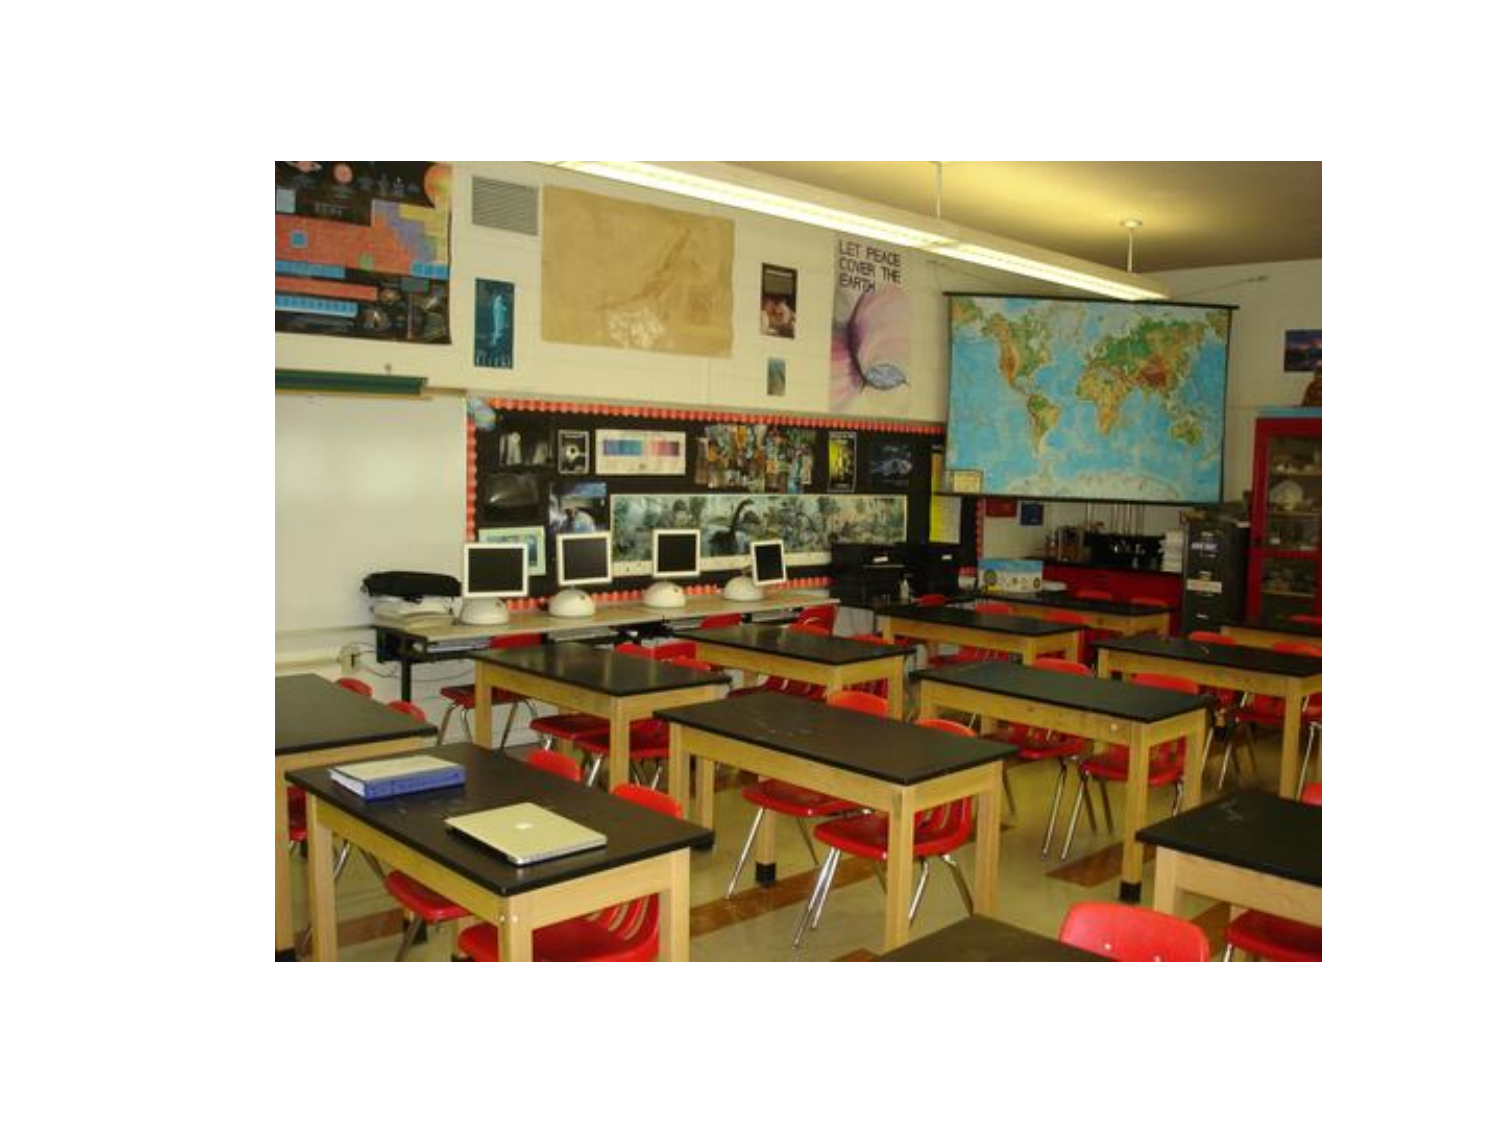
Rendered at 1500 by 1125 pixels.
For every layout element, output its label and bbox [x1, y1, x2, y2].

picture [275, 161, 1322, 962]
